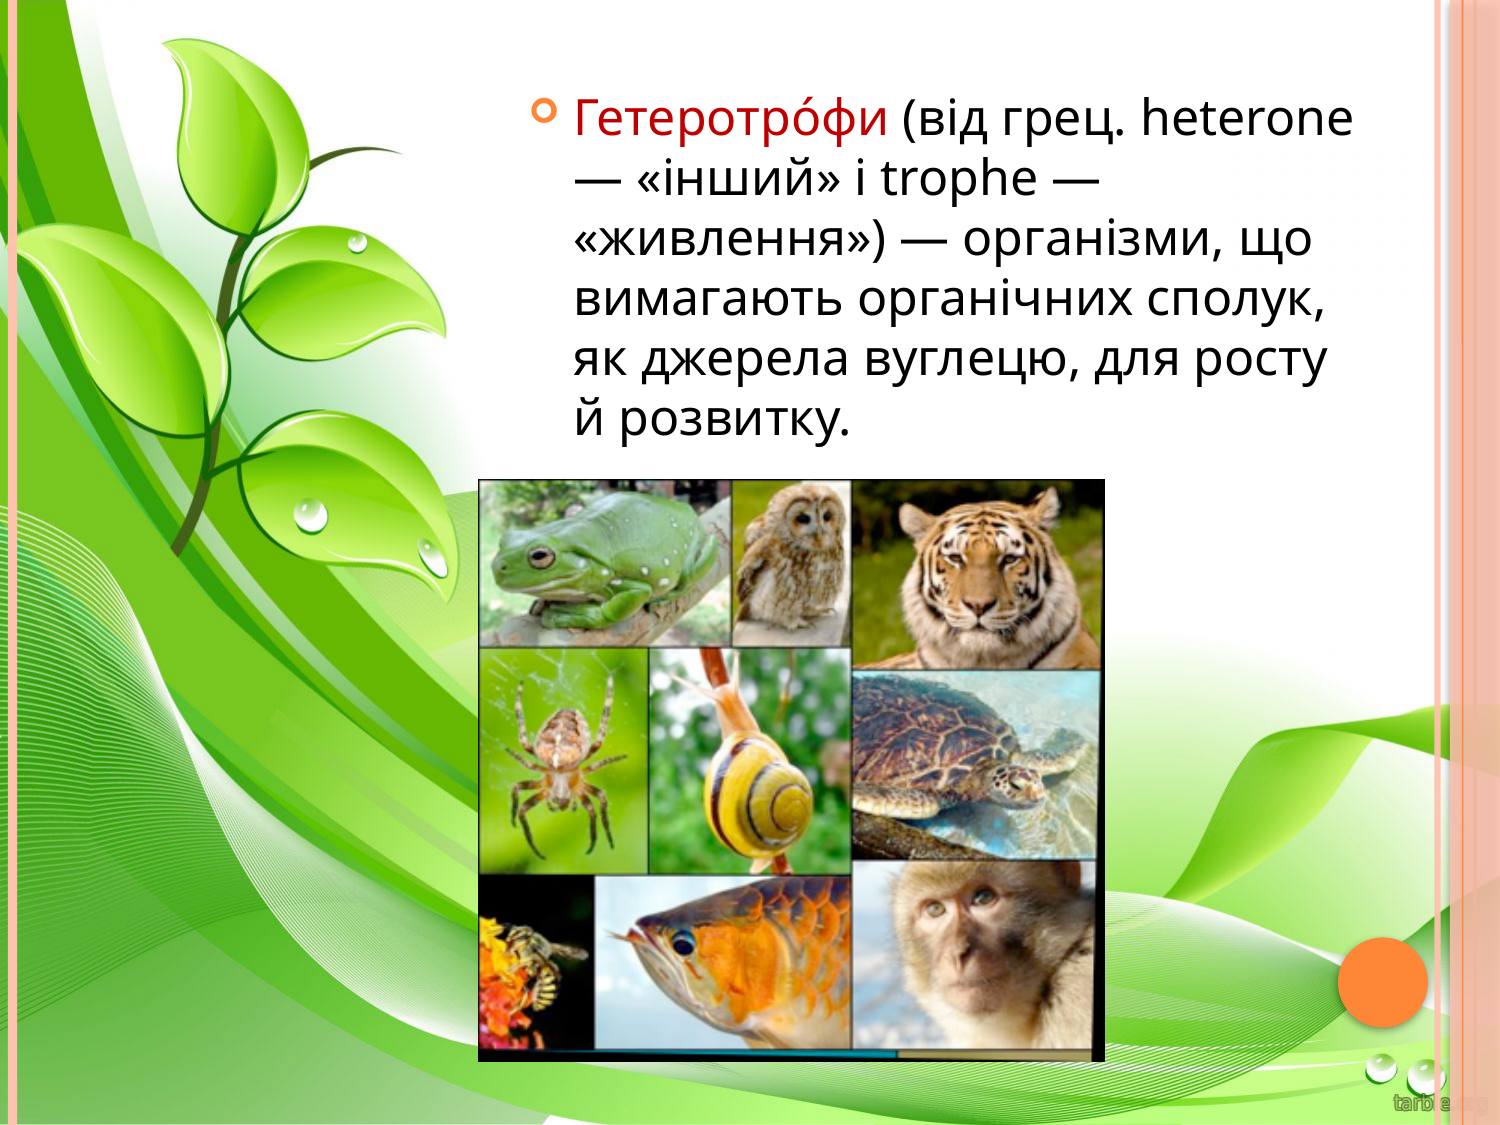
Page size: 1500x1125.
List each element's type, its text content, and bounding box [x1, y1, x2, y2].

picture [18, 0, 1434, 1125]
list Гетеротро́фи (від грец. heterone — «інший» і trophe — «живлення») — організми, що вимагають органічних сполук, як джерела вуглецю, для росту й розвитку. [513, 78, 1382, 492]
picture [1441, 0, 1449, 1125]
picture [0, 0, 7, 1125]
